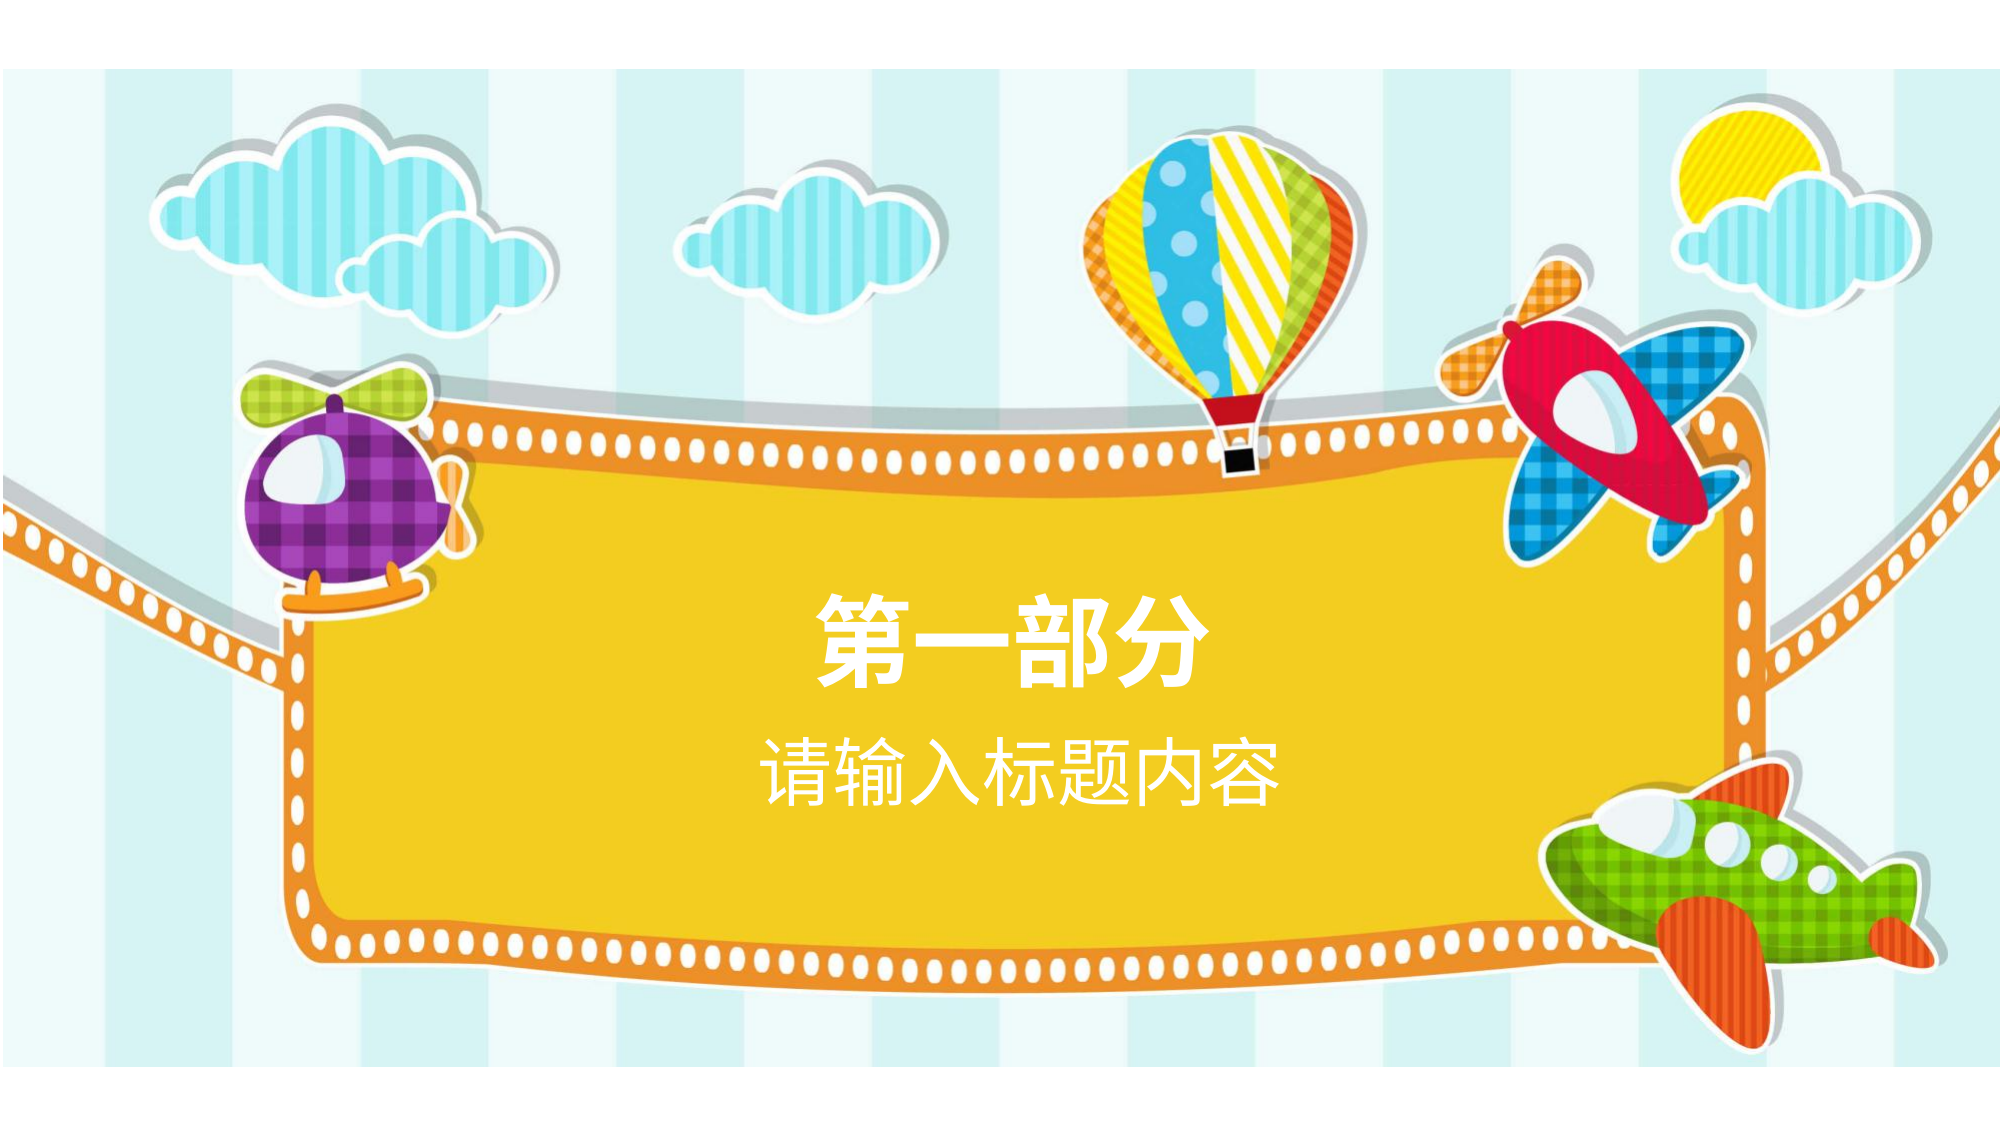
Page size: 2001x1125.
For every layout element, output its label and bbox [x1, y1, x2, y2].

picture [0, 69, 2000, 1067]
